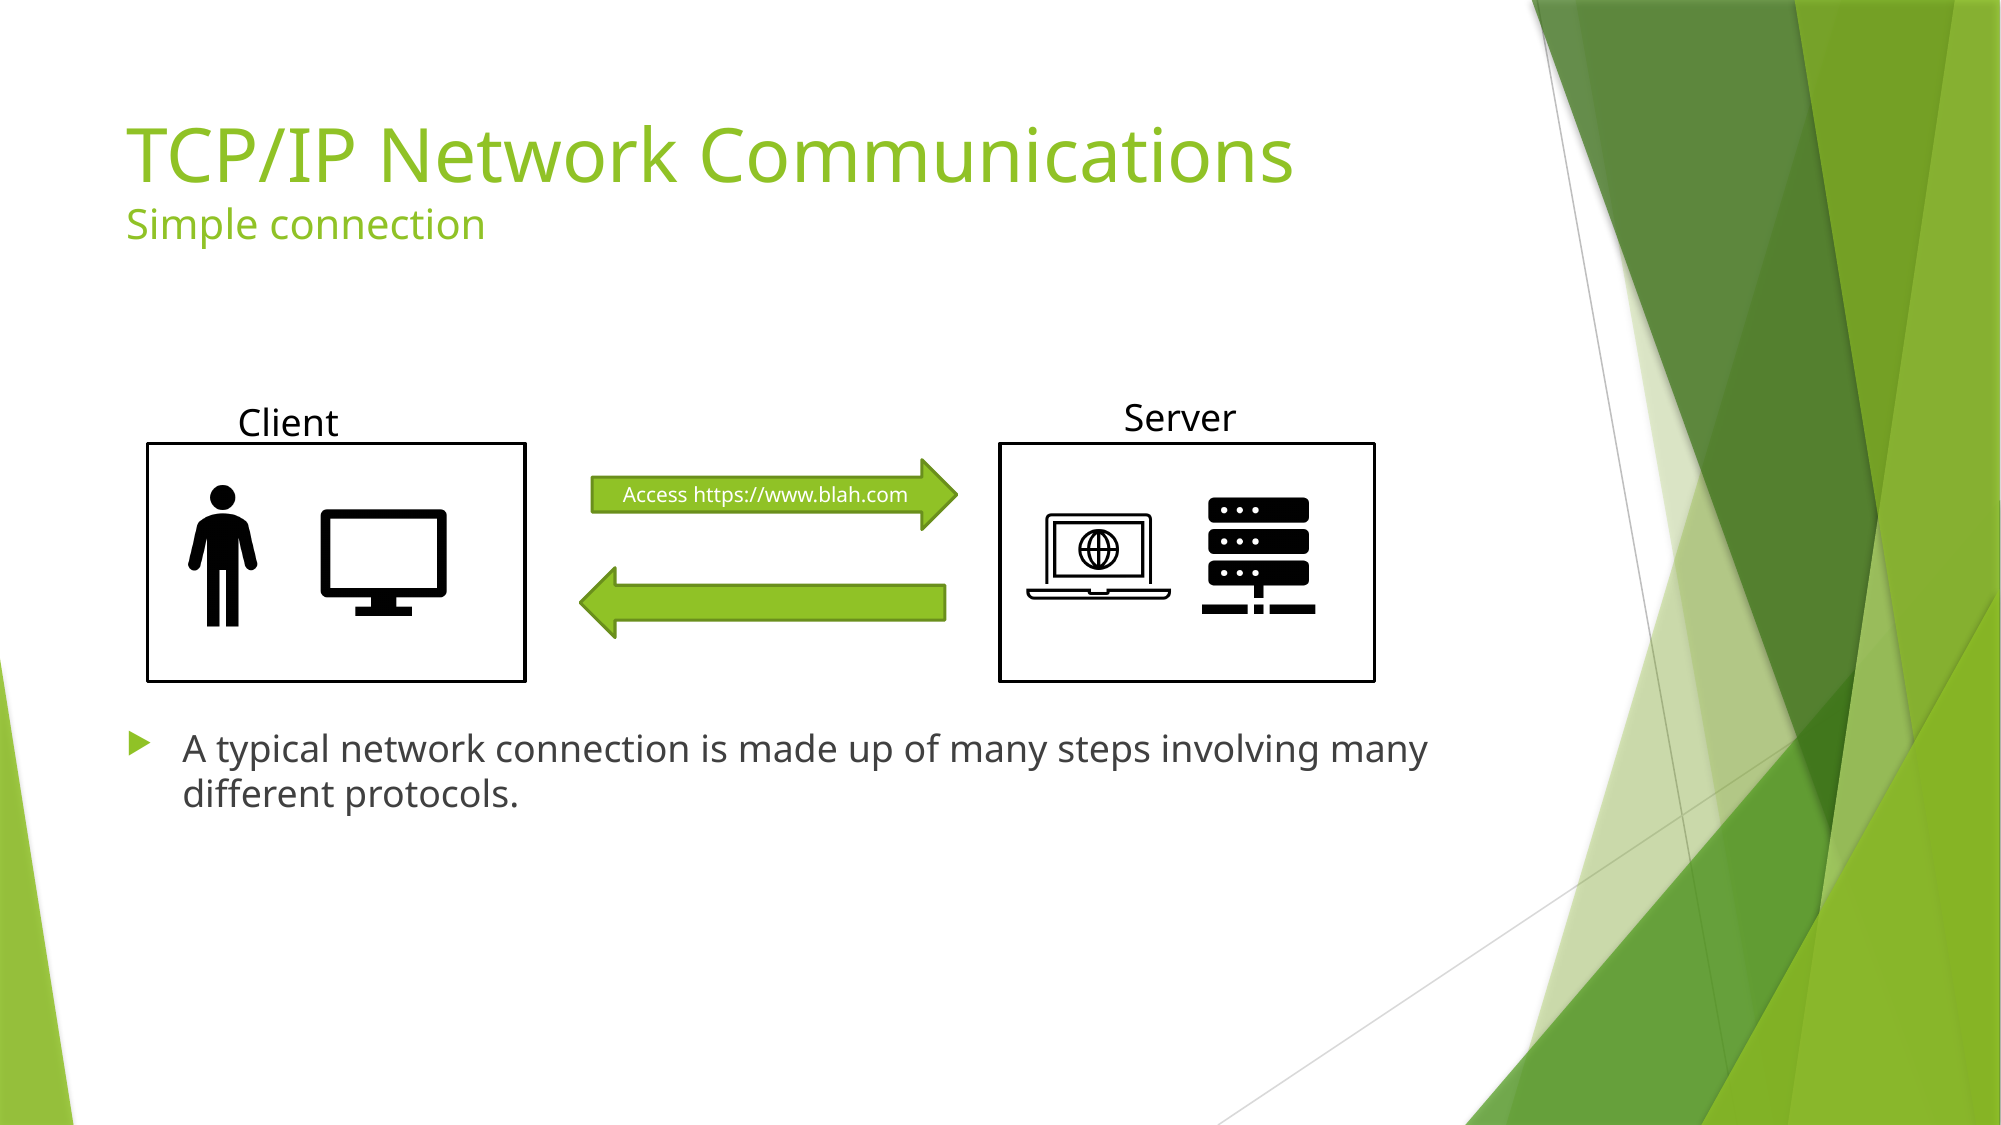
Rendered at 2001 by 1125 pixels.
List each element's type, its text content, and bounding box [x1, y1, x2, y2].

text_box Access https://www.blah.com [590, 458, 958, 531]
title TCP/IP Network Communications Simple connection [111, 99, 1522, 317]
list A typical network connection is made up of many steps involving many different protocols. [111, 717, 1522, 991]
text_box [999, 386, 1376, 683]
text_box Here is the web page [579, 566, 947, 639]
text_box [147, 391, 526, 683]
